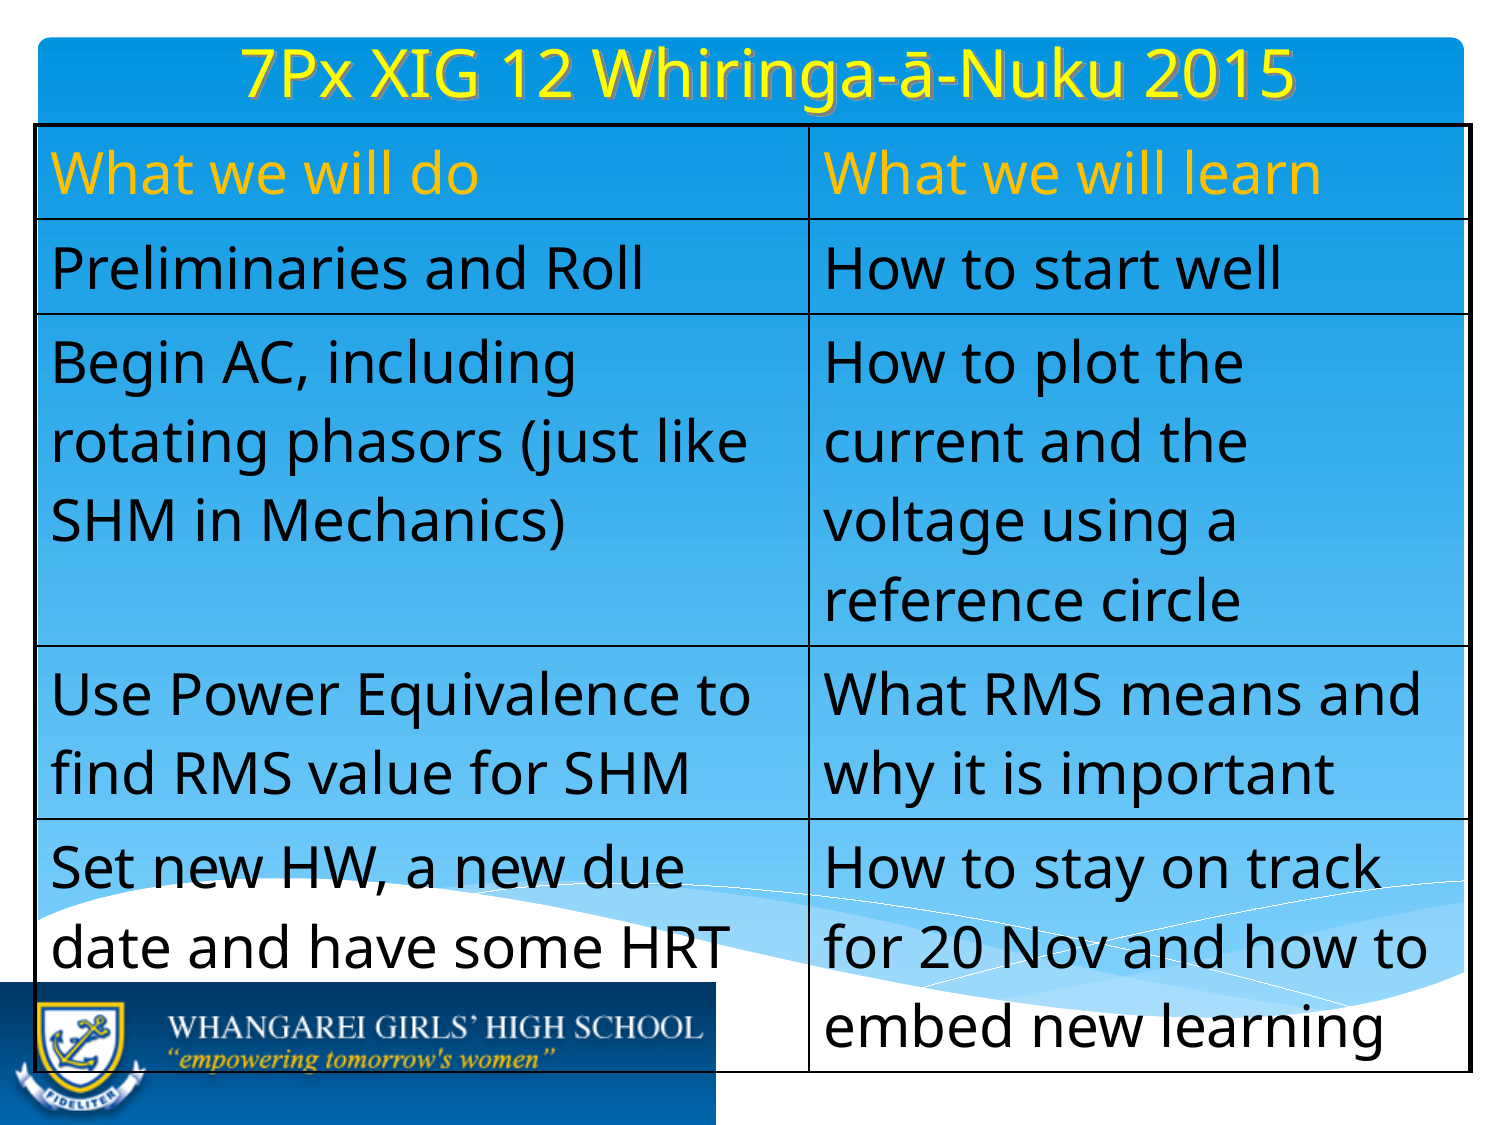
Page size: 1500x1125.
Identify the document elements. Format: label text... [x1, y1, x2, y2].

table_header What we will learn [810, 127, 1468, 218]
picture [0, 982, 716, 1125]
text_box 7Px XIG 12 Whiringa-ā-Nuku 2015 [162, 20, 1375, 121]
table_cell How to plot the current and the voltage using a reference circle [810, 315, 1468, 645]
table_header What we will do [37, 127, 808, 218]
table_cell Preliminaries and Roll [37, 220, 808, 313]
table_cell Set new HW, a new due date and have some HRT [37, 820, 808, 1071]
table_cell Begin AC, including rotating phasors (just like SHM in Mechanics) [37, 315, 808, 645]
table_cell Use Power Equivalence to find RMS value for SHM [37, 647, 808, 818]
table_cell How to stay on track for 20 Nov and how to embed new learning [810, 820, 1468, 1071]
table_cell What RMS means and why it is important [810, 647, 1468, 818]
table_cell How to start well [810, 220, 1468, 313]
